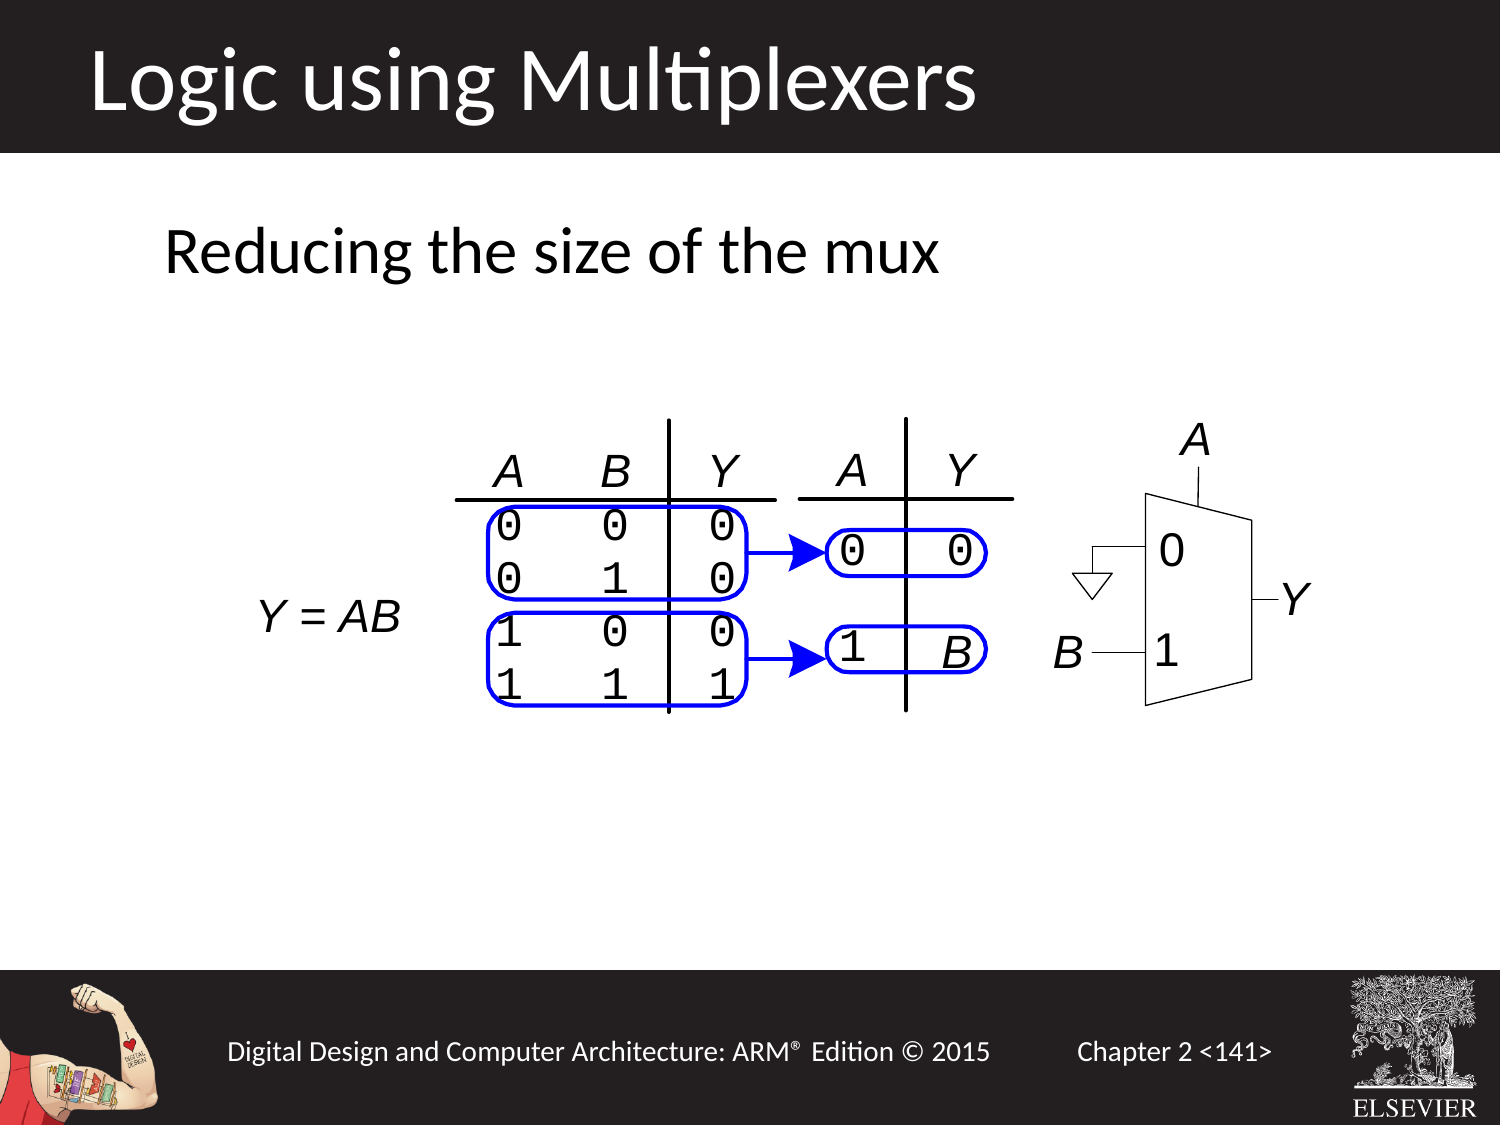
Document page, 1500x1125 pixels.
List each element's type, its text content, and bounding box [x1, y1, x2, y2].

text_box Reducing the size of the mux [149, 199, 1413, 1013]
picture [0, 979, 163, 1125]
text_box Logic using Multiplexers [75, 11, 1375, 136]
picture [1350, 974, 1477, 1117]
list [241, 399, 1321, 724]
